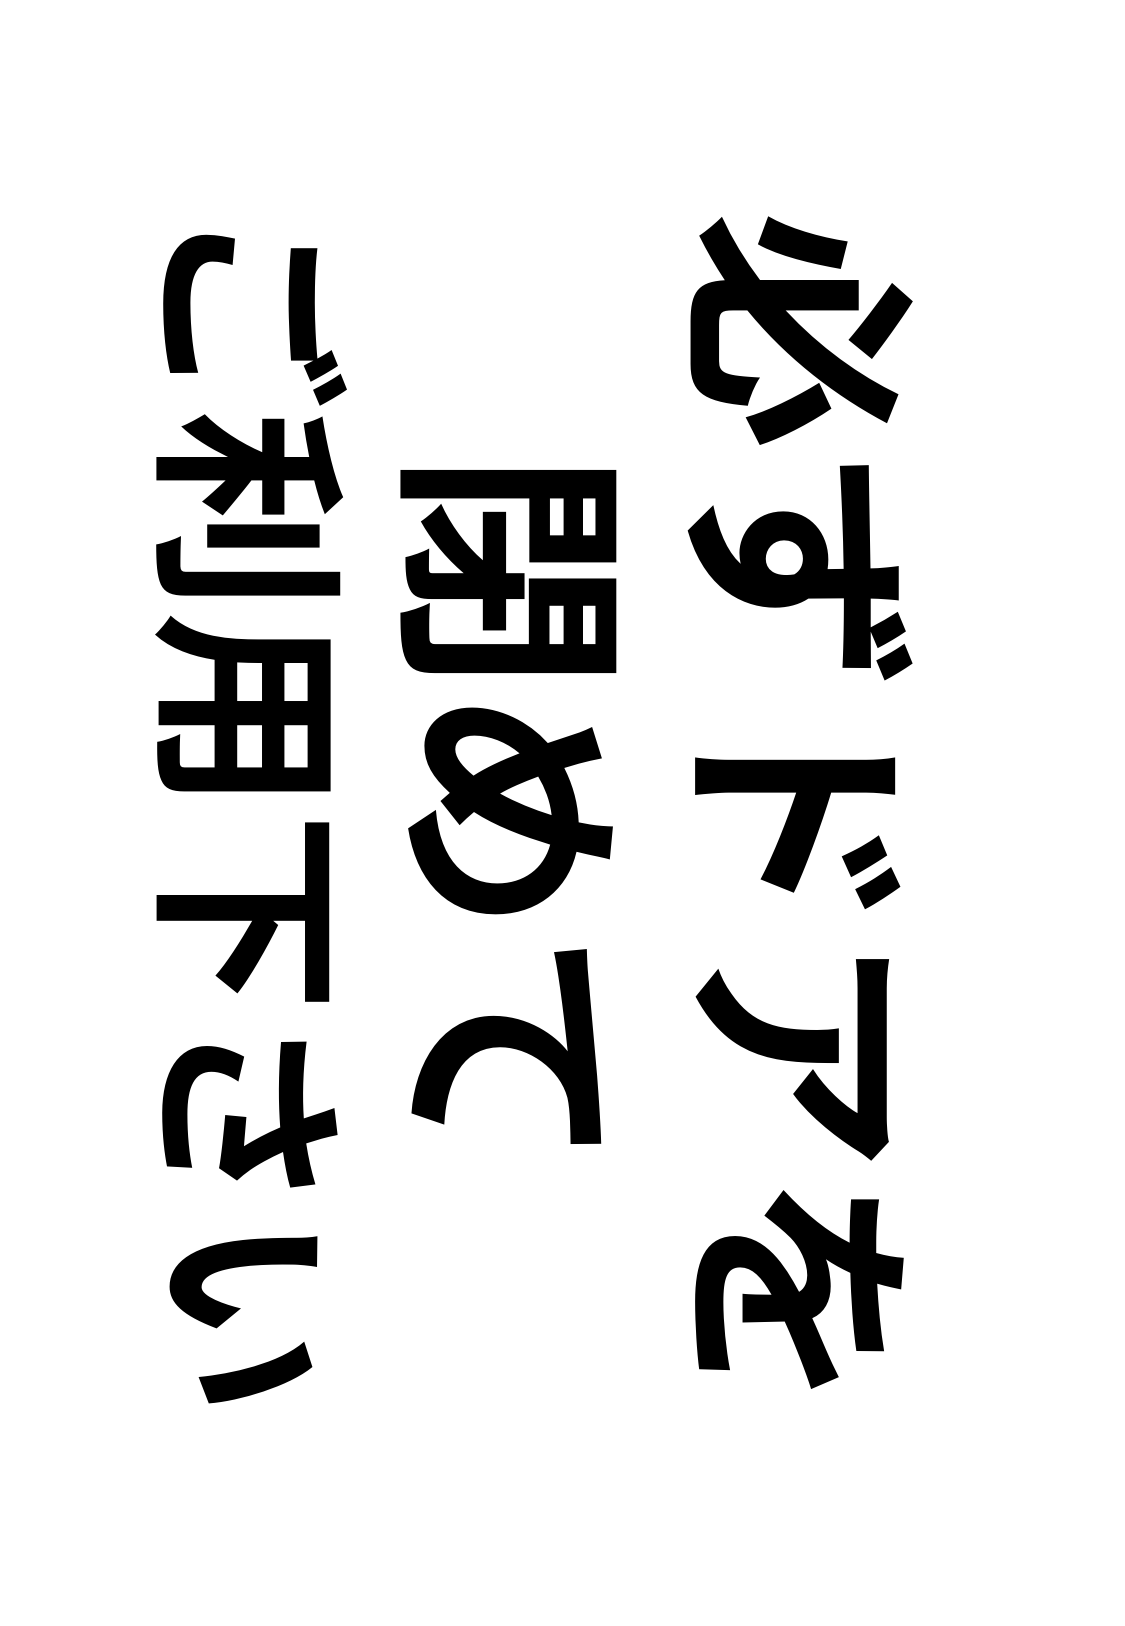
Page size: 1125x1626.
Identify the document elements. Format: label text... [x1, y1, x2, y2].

text_box 必ずドアを 閉めて ご利用下さい [126, 0, 981, 1625]
